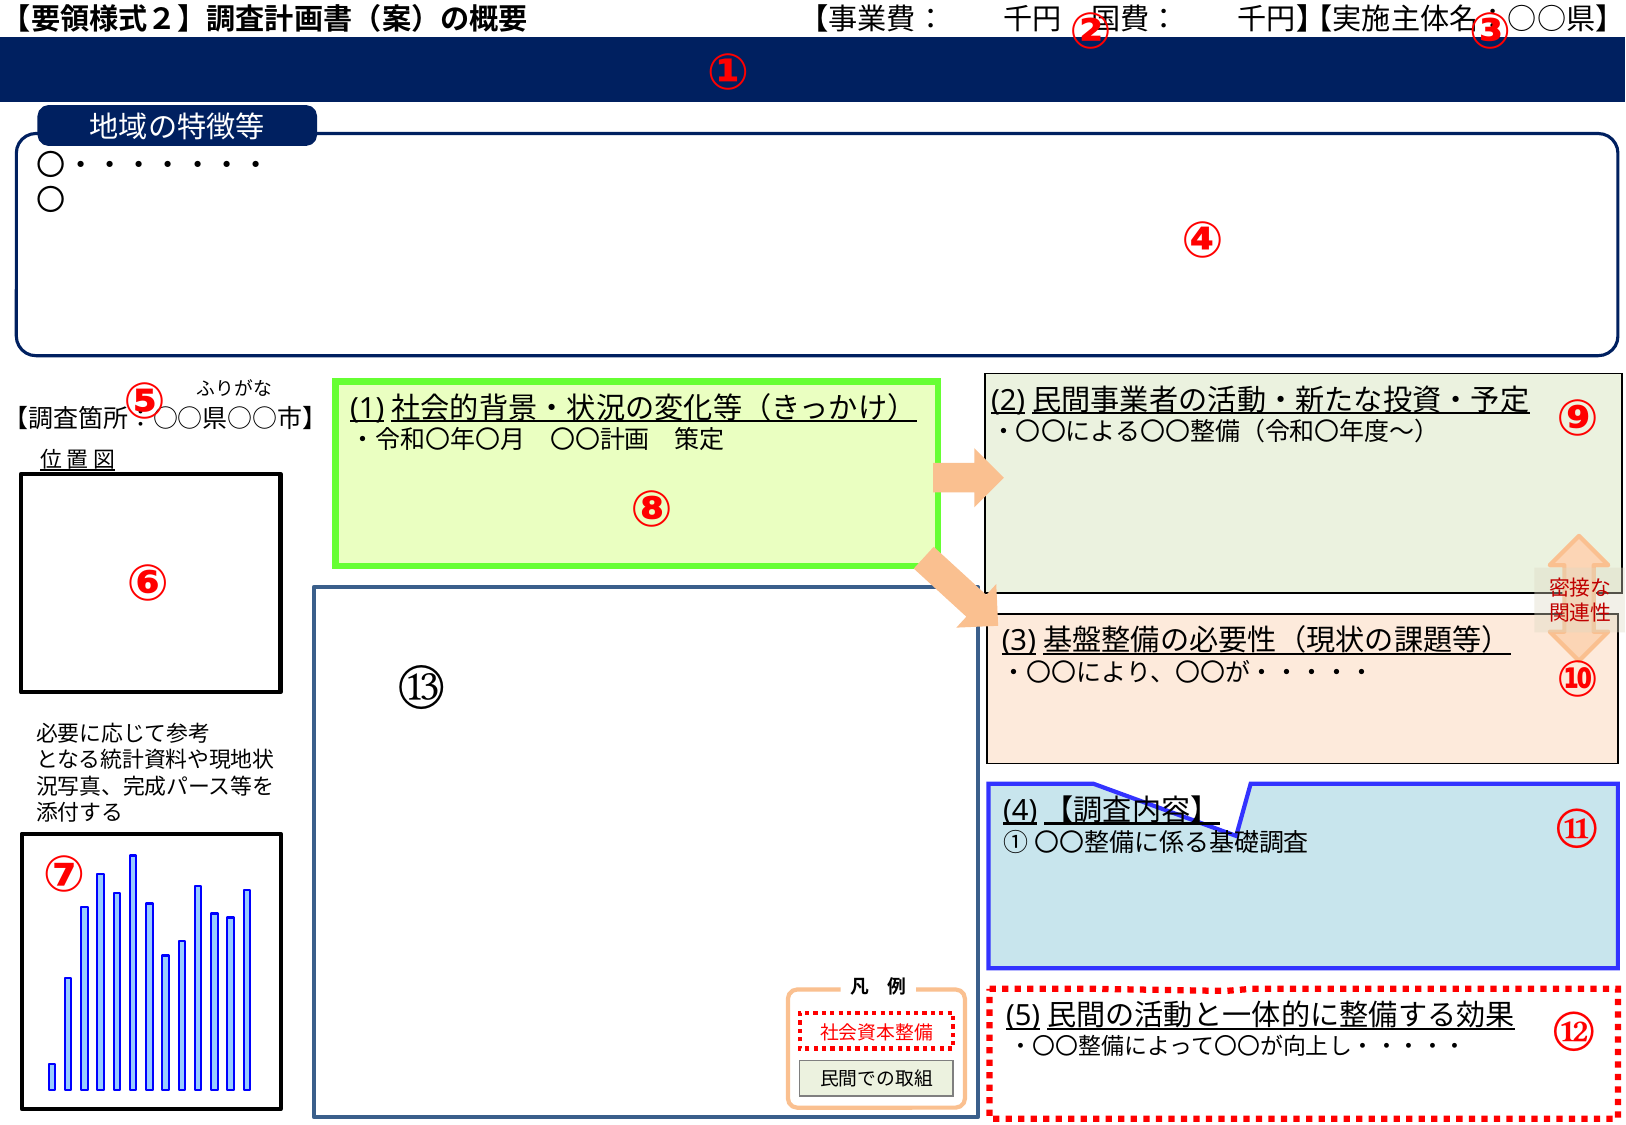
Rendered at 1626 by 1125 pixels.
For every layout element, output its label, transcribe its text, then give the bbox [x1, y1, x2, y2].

text_box ③ [1449, 0, 1531, 67]
text_box 【事業費： 千円 国費： 千円】 [1132, 0, 1436, 35]
text_box 位 置 図 [18, 438, 137, 480]
text_box ⑨ [1536, 377, 1618, 453]
text_box 〇・・・・・・・ 〇 [16, 133, 1618, 356]
text_box [930, 446, 1007, 510]
text_box 【実施主体名：○○県】 [1436, 0, 1449, 35]
text_box ② [1049, 0, 1132, 66]
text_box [18, 833, 281, 1110]
text_box 必要に応じて参考 となる統計資料や現地状況写真、完成パース等を添付する [21, 712, 303, 833]
text_box 地域の特徴等 [39, 107, 316, 144]
text_box (3)基盤整備の必要性（現状の課題等） ・〇〇により、〇〇が・・・・・ [987, 613, 1618, 764]
text_box [1548, 633, 1610, 638]
text_box [312, 585, 980, 1119]
text_box ⑧ [610, 468, 693, 544]
text_box ⑩ [1536, 638, 1618, 714]
text_box ⑫ [1533, 990, 1616, 1066]
text_box 一途を必ず [19, 472, 283, 694]
text_box ① [687, 32, 769, 107]
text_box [787, 974, 966, 1108]
text_box (2)民間事業者の活動・新たな投資・予定 ・〇〇による〇〇整備（令和〇年度～） [985, 373, 1623, 593]
text_box [911, 544, 1001, 630]
text_box (5)民間の活動と一体的に整備する効果 ・〇〇整備によって〇〇が向上し・・・・・ [989, 988, 1618, 1119]
text_box (1)社会的背景・状況の変化等（きっかけ） ・令和〇年〇月 〇〇計画 策定 [335, 381, 938, 567]
text_box 【要領様式２】調査計画書（案）の概要 [1, 0, 529, 35]
text_box ⑪ [1536, 787, 1618, 862]
text_box (4)【調査内容】 ①〇〇整備に係る基礎調査 [988, 783, 1618, 969]
text_box [769, 38, 1625, 102]
text_box 密接な 関連性 [1534, 567, 1625, 633]
text_box ⑬ [396, 641, 481, 722]
text_box 【調査箇所：○○県○○市】 [186, 402, 328, 433]
text_box ⑤ [103, 361, 186, 436]
text_box 【実施主体名：○○県】 [1531, 0, 1625, 35]
text_box ④ [1161, 200, 1243, 276]
text_box ふりがな [186, 377, 288, 400]
text_box ⑥ [107, 542, 189, 618]
text_box [0, 38, 687, 102]
text_box 【調査箇所：○○県○○市】 [0, 402, 103, 433]
text_box [1547, 533, 1611, 567]
text_box 【事業費： 千円 国費： 千円】 [799, 0, 1049, 35]
